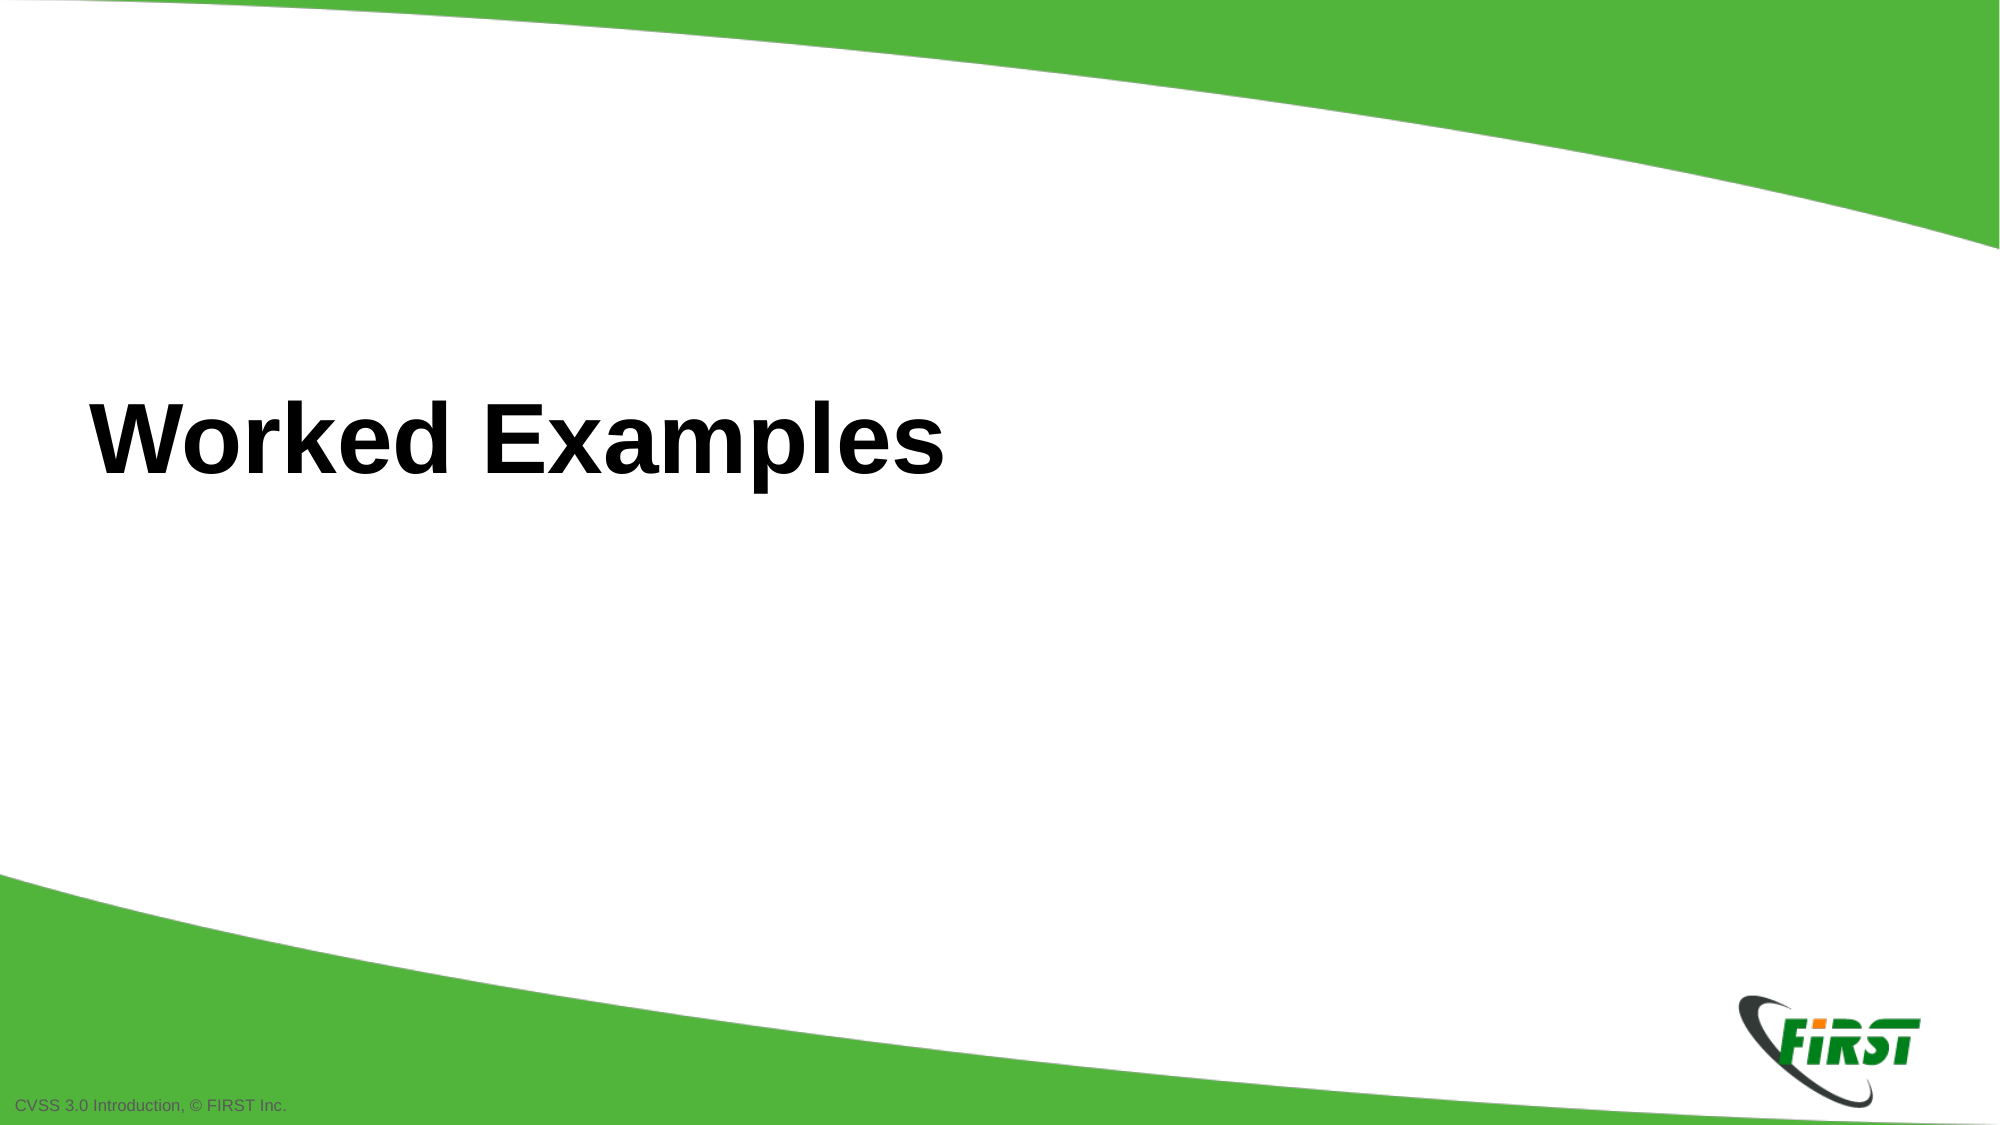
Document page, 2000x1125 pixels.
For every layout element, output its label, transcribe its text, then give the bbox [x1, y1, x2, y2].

text_box [74, 761, 1800, 973]
picture [0, 0, 2000, 1125]
text_box Worked Examples [74, 366, 1800, 715]
